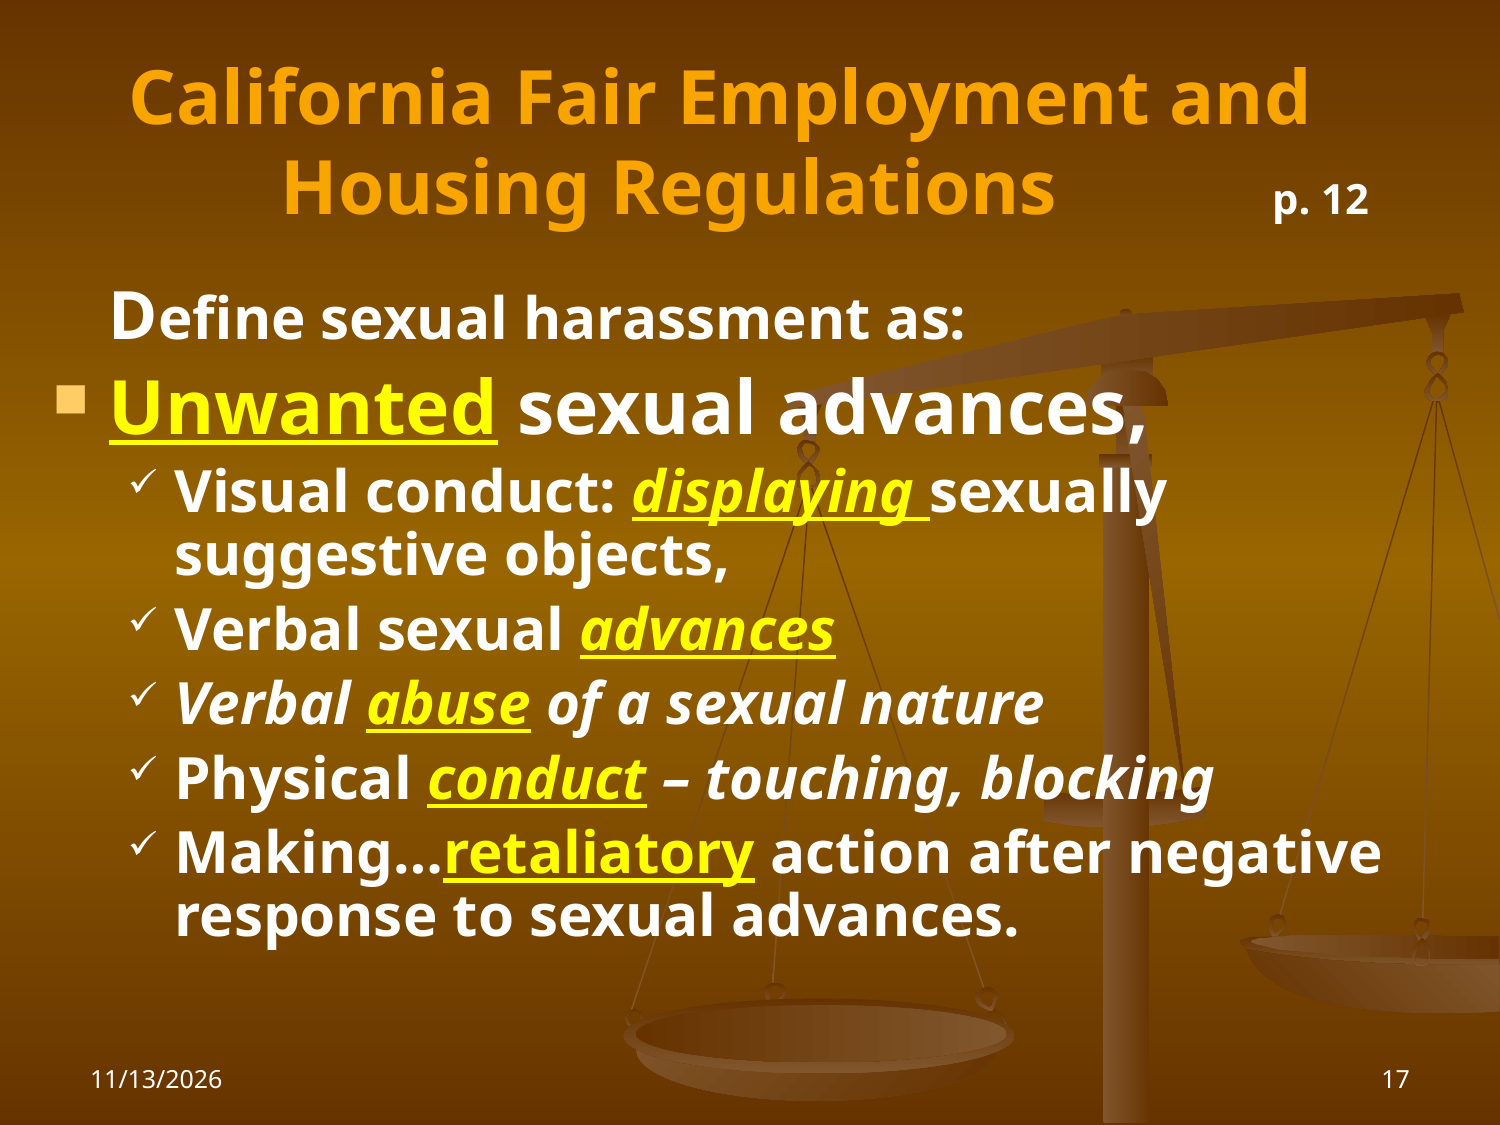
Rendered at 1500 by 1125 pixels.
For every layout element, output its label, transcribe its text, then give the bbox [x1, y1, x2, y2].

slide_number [74, 1038, 426, 1106]
title California Fair Employment and Housing Regulations p. 12 [74, 45, 1426, 234]
list Define sexual harassment as: Unwanted sexual advances, Visual conduct: displaying sexually suggestive objects, Verbal sexual advances Verbal abuse of a sexual nature Physical conduct – touching, blocking Making…retaliatory action after negative response to sexual advances. [37, 274, 1500, 1038]
slide_number 17 [1074, 1038, 1426, 1106]
